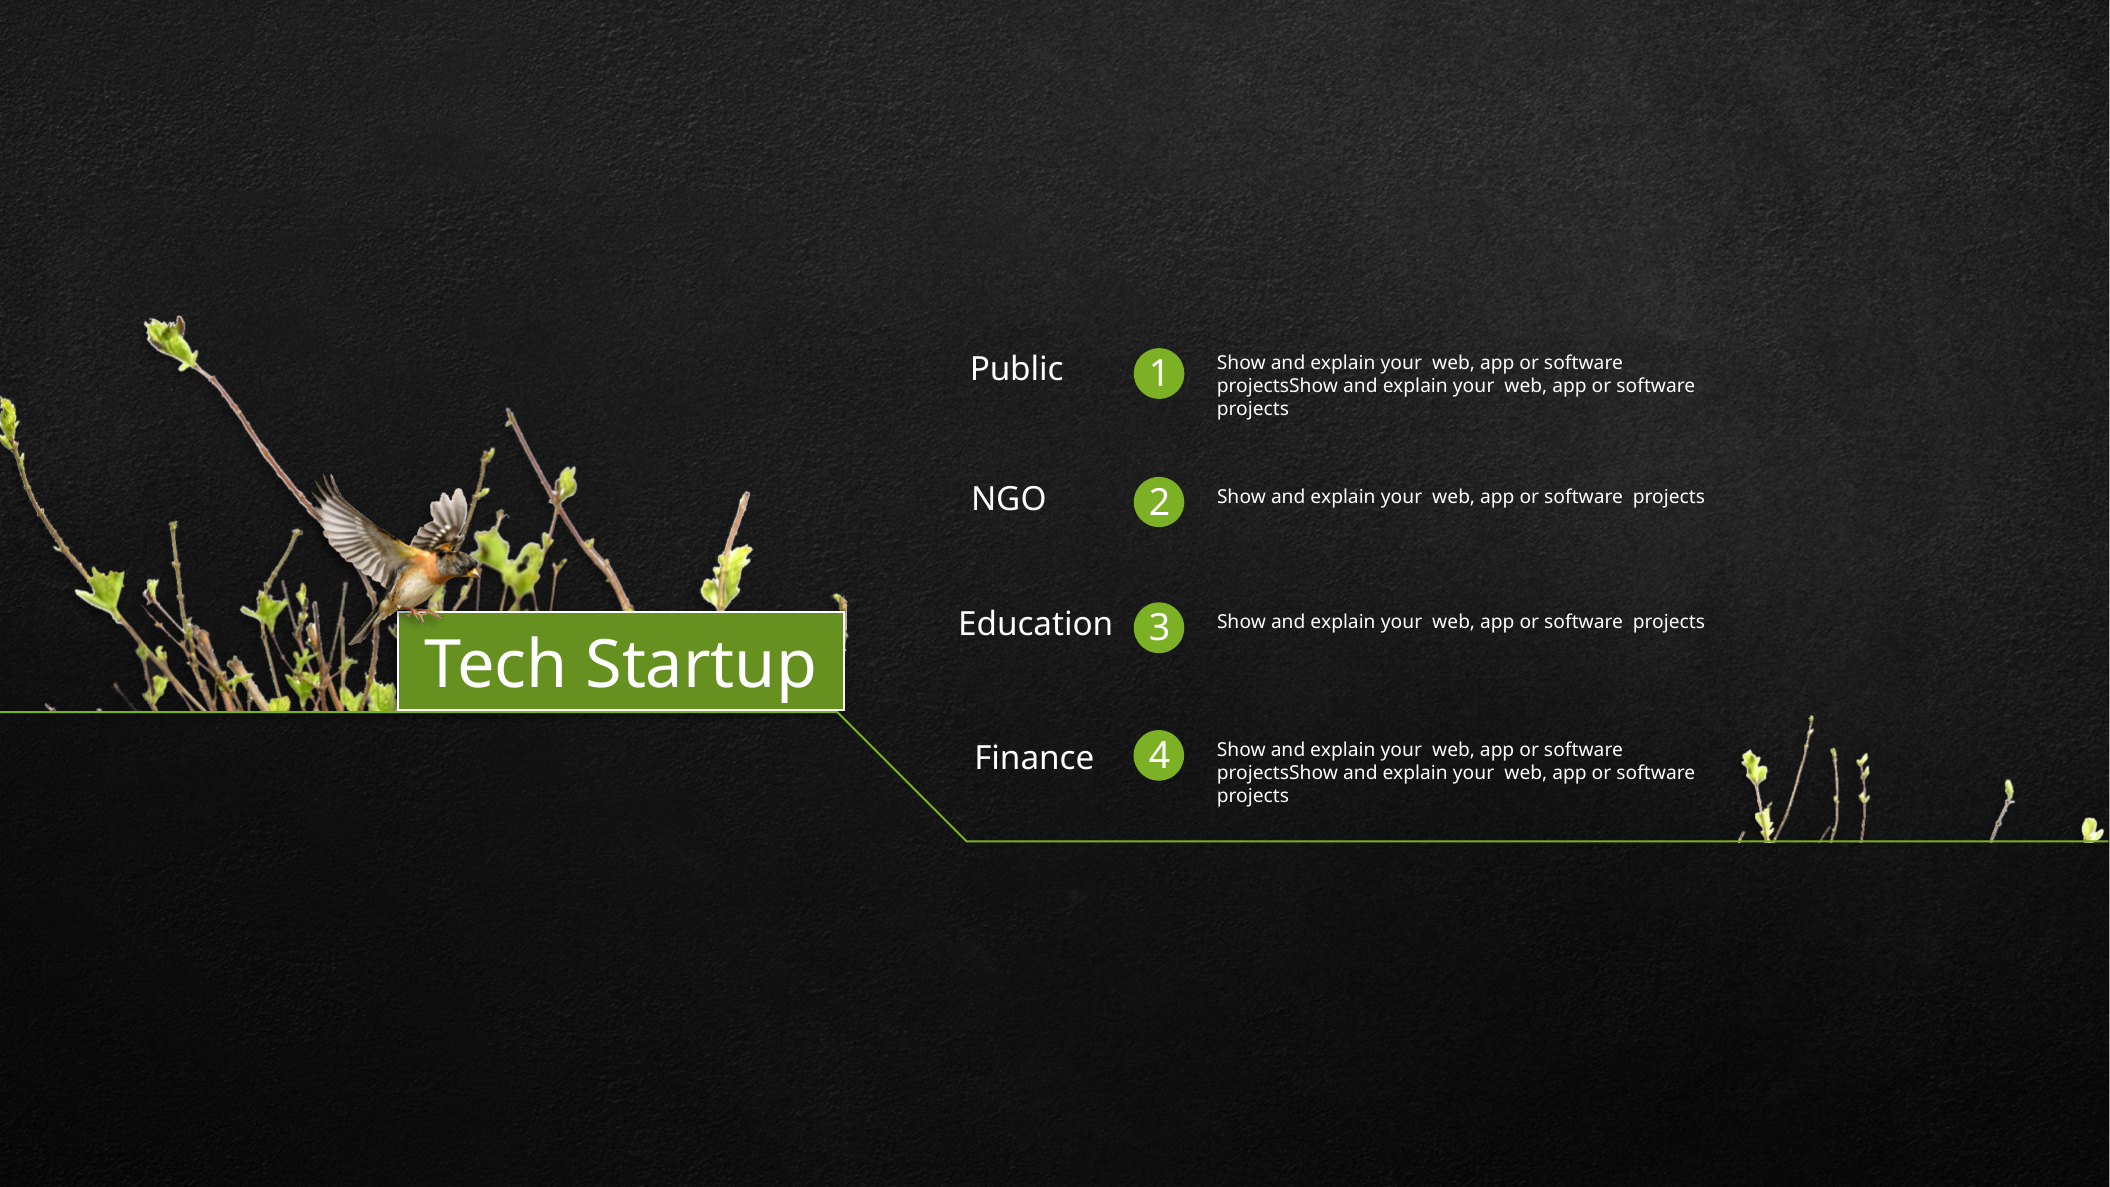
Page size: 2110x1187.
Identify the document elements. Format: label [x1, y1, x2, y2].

text_box [943, 595, 1745, 657]
text_box [0, 712, 1738, 843]
text_box [954, 339, 1745, 429]
picture [0, 0, 2110, 1187]
text_box [956, 469, 1745, 531]
text_box [959, 723, 1738, 815]
